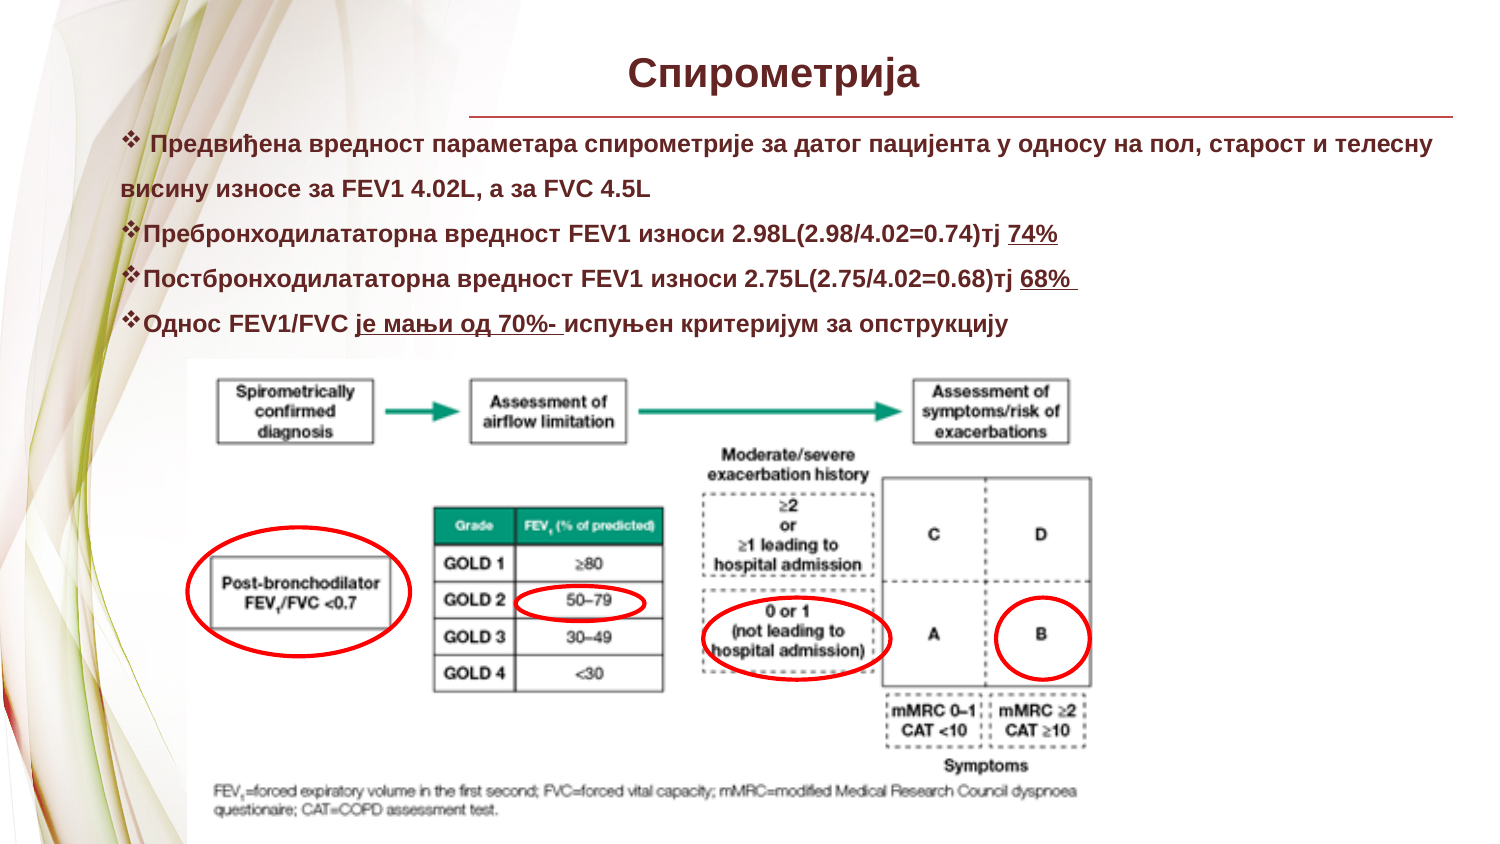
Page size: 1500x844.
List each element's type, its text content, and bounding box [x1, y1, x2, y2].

text_box Предвиђена вредност параметара спирометрије за датог пацијента у односу на пол, старост и телесну висину износе за FEV1 4.02L, а за FVC 4.5L Пребронходилататорна вредност FEV1 износи 2.98L(2.98/4.02=0.74)тј 74% Постбронходилататорна вредност FEV1 износи 2.75L(2.75/4.02=0.68)тј 68% Однос FEV1/FVC је мањи од 70%- испуњен критеријум за опструкцију [105, 105, 1477, 465]
text_box [166, 0, 1500, 92]
list Спирометрија [281, 23, 1266, 105]
picture [0, 0, 1500, 844]
